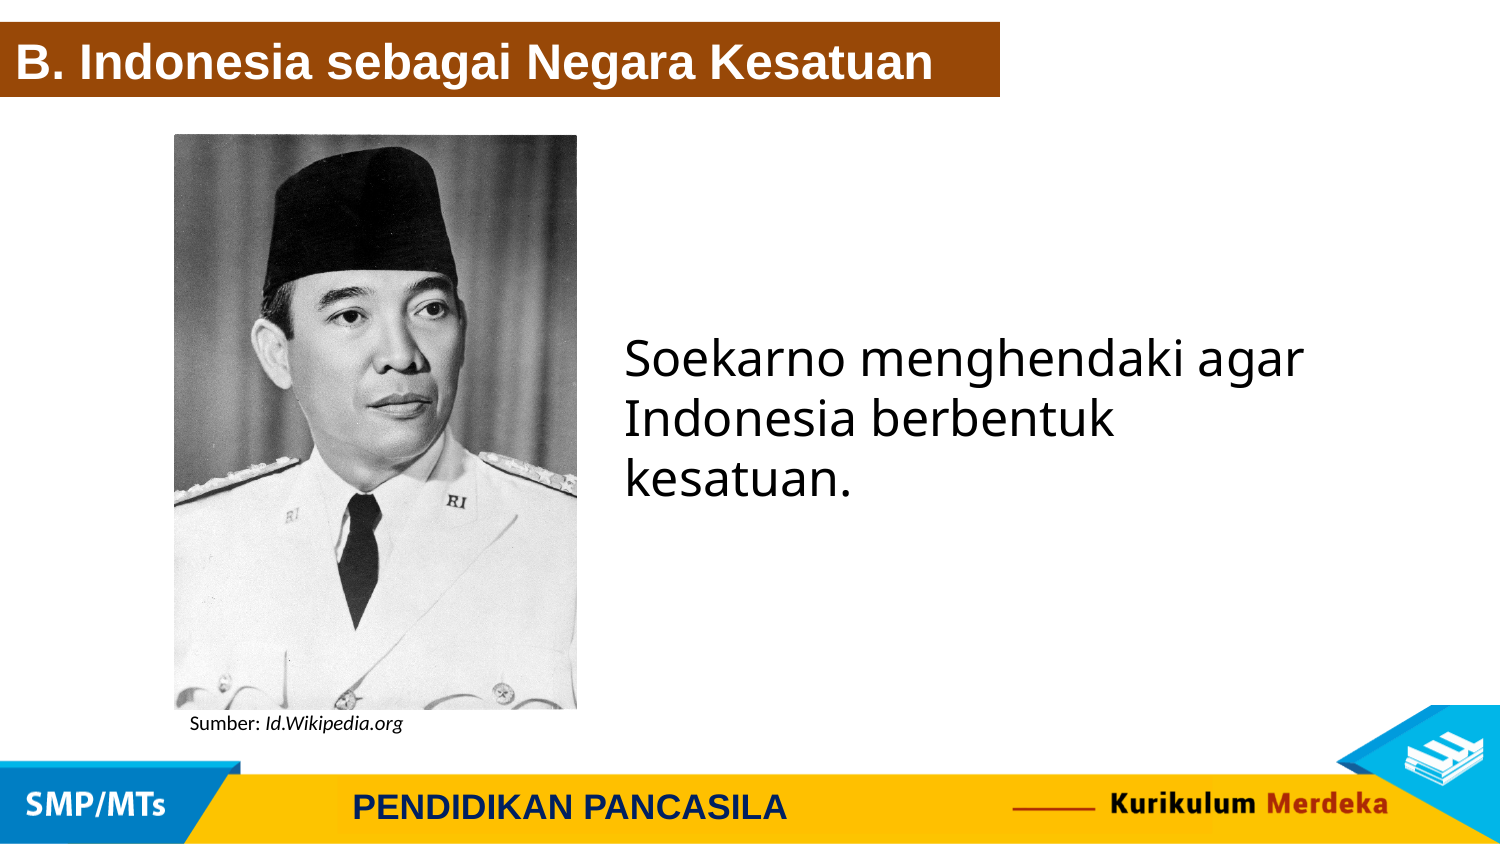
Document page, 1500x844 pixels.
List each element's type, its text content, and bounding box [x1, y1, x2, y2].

text_box B. Indonesia sebagai Negara Kesatuan [0, 20, 1002, 99]
text_box Soekarno menghendaki agar Indonesia berbentuk kesatuan. [609, 319, 1322, 514]
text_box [0, 705, 1500, 844]
picture [174, 133, 577, 710]
